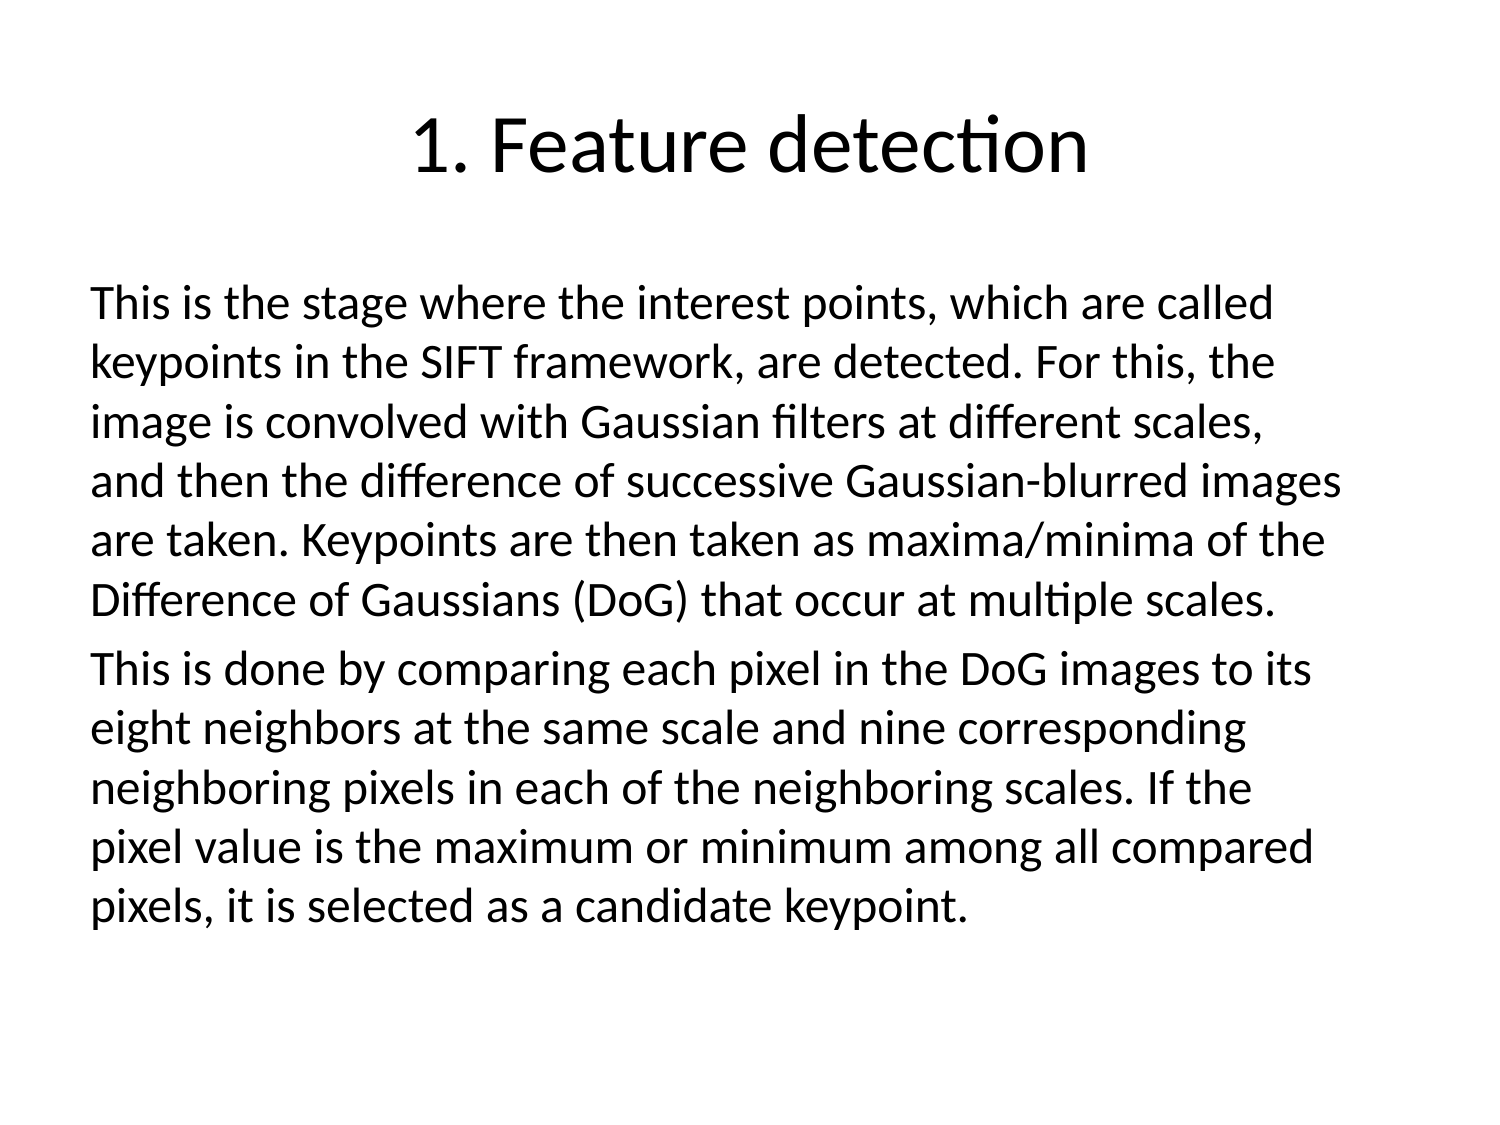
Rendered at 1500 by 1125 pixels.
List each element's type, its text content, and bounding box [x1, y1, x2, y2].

title 1. Feature detection [75, 45, 1425, 233]
list This is the stage where the interest points, which are called keypoints in the SIFT framework, are detected. For this, the image is convolved with Gaussian filters at different scales, and then the difference of successive Gaussian-blurred images are taken. Keypoints are then taken as maxima/minima of the Difference of Gaussians (DoG) that occur at multiple scales. This is done by comparing each pixel in the DoG images to its eight neighbors at the same scale and nine corresponding neighboring pixels in each of the neighboring scales. If the pixel value is the maximum or minimum among all compared pixels, it is selected as a candidate keypoint. [75, 262, 1363, 1005]
